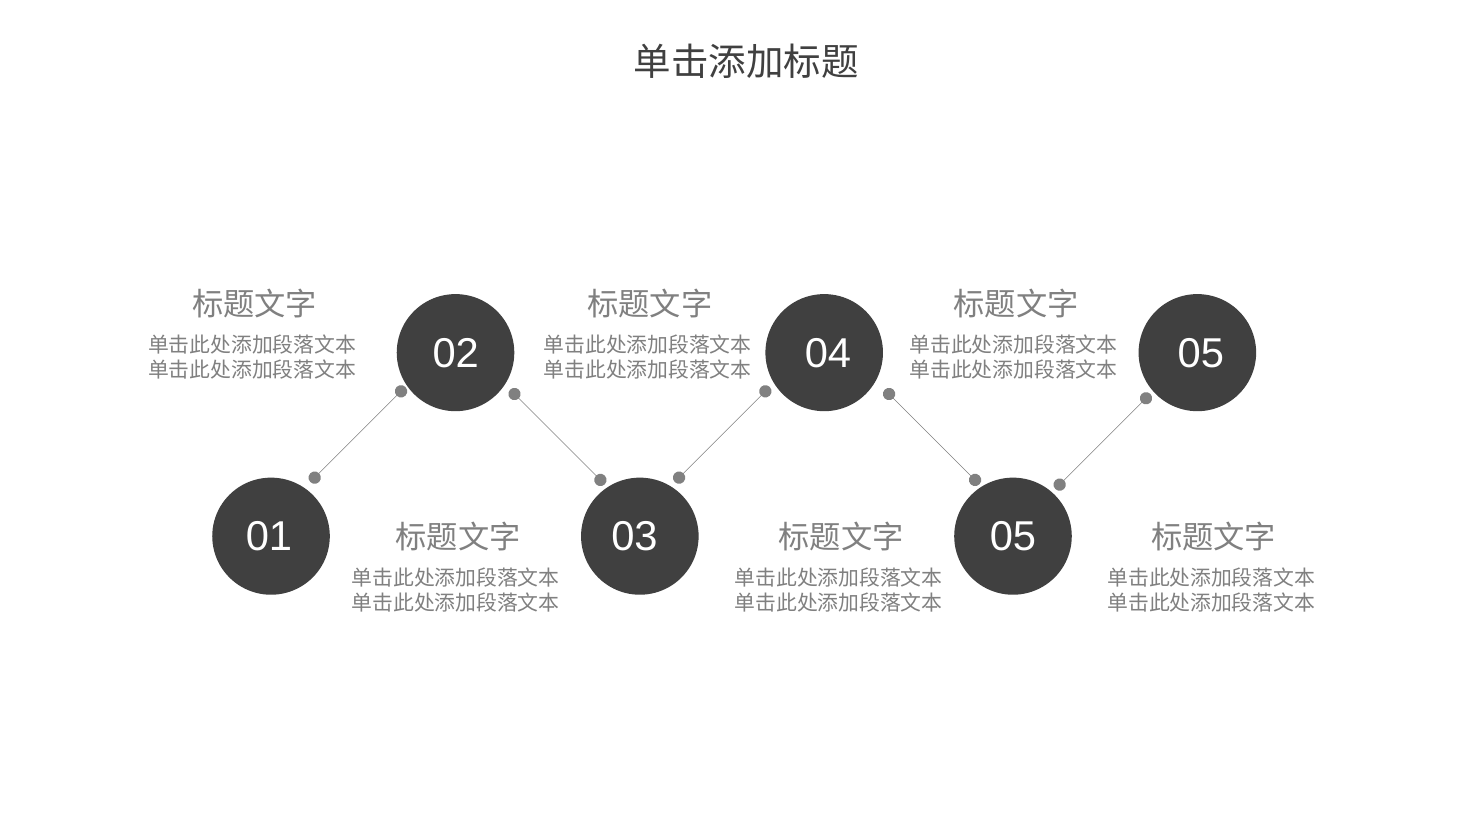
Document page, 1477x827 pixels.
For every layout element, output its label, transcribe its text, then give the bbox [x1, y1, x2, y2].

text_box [580, 477, 699, 595]
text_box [507, 275, 793, 391]
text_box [765, 293, 884, 412]
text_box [111, 275, 398, 391]
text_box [315, 508, 601, 624]
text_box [211, 477, 331, 595]
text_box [953, 477, 1072, 595]
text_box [1138, 293, 1257, 412]
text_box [873, 275, 1159, 391]
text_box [1071, 508, 1357, 624]
text_box 单击添加标题 [633, 38, 859, 84]
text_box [698, 508, 984, 624]
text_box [396, 293, 515, 412]
